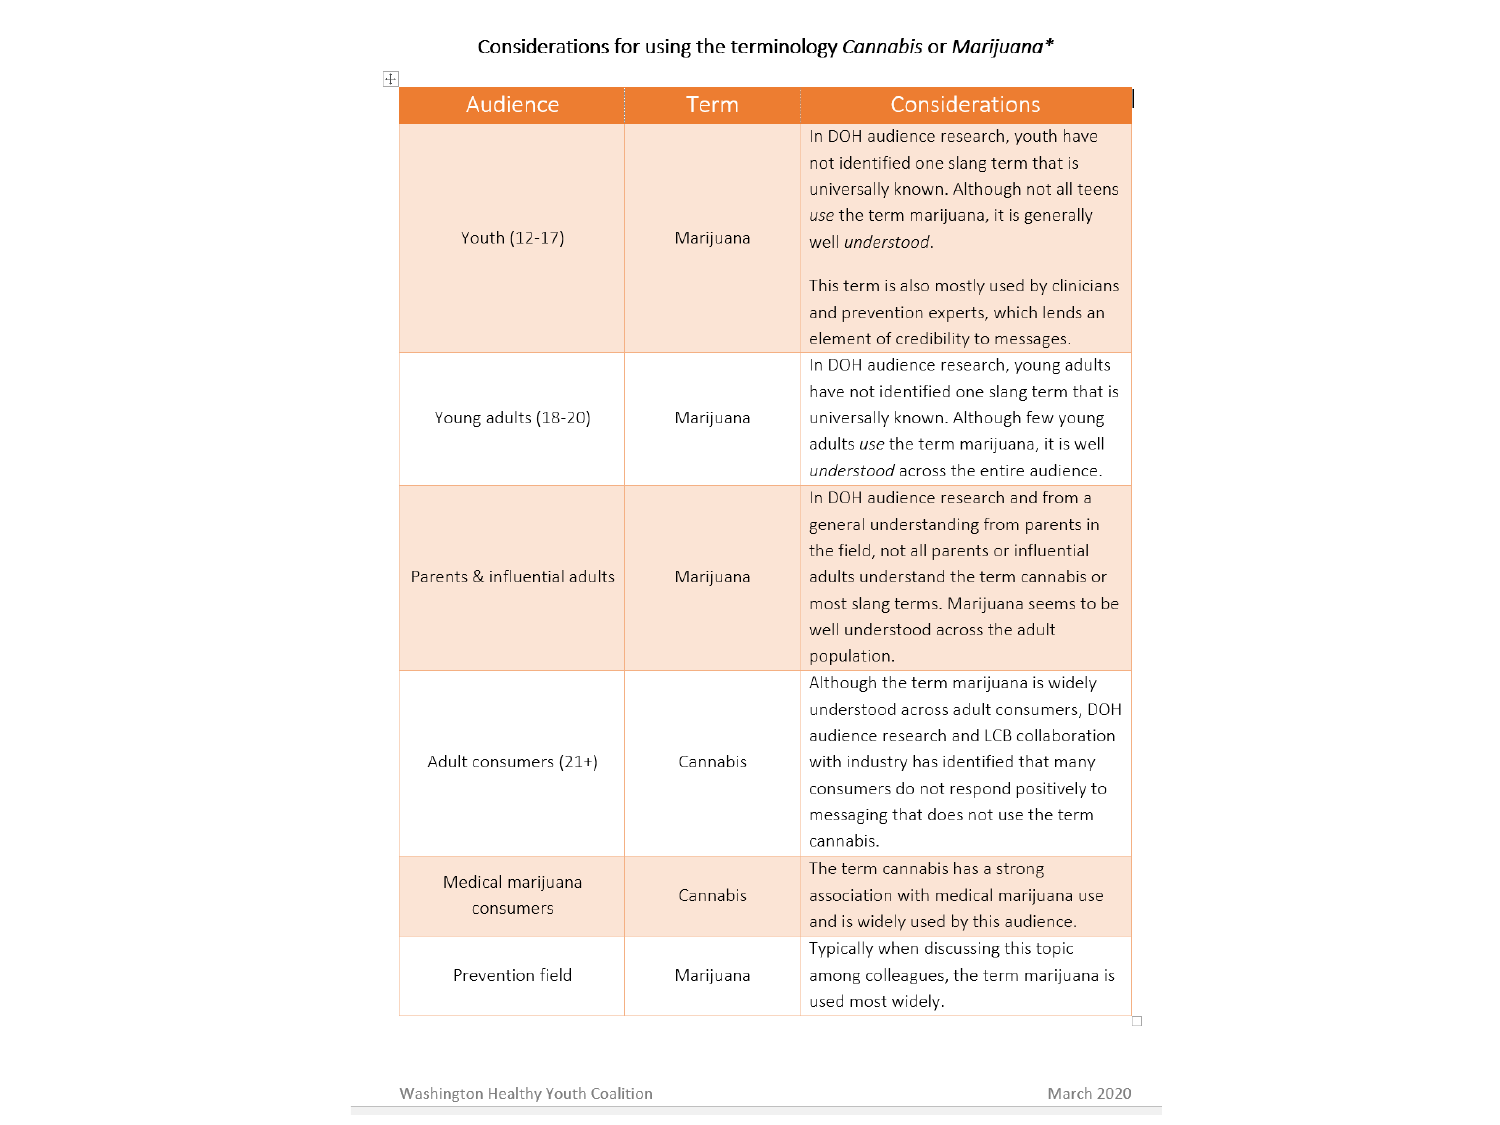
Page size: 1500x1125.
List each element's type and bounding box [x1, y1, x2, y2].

picture [350, 15, 1162, 1115]
